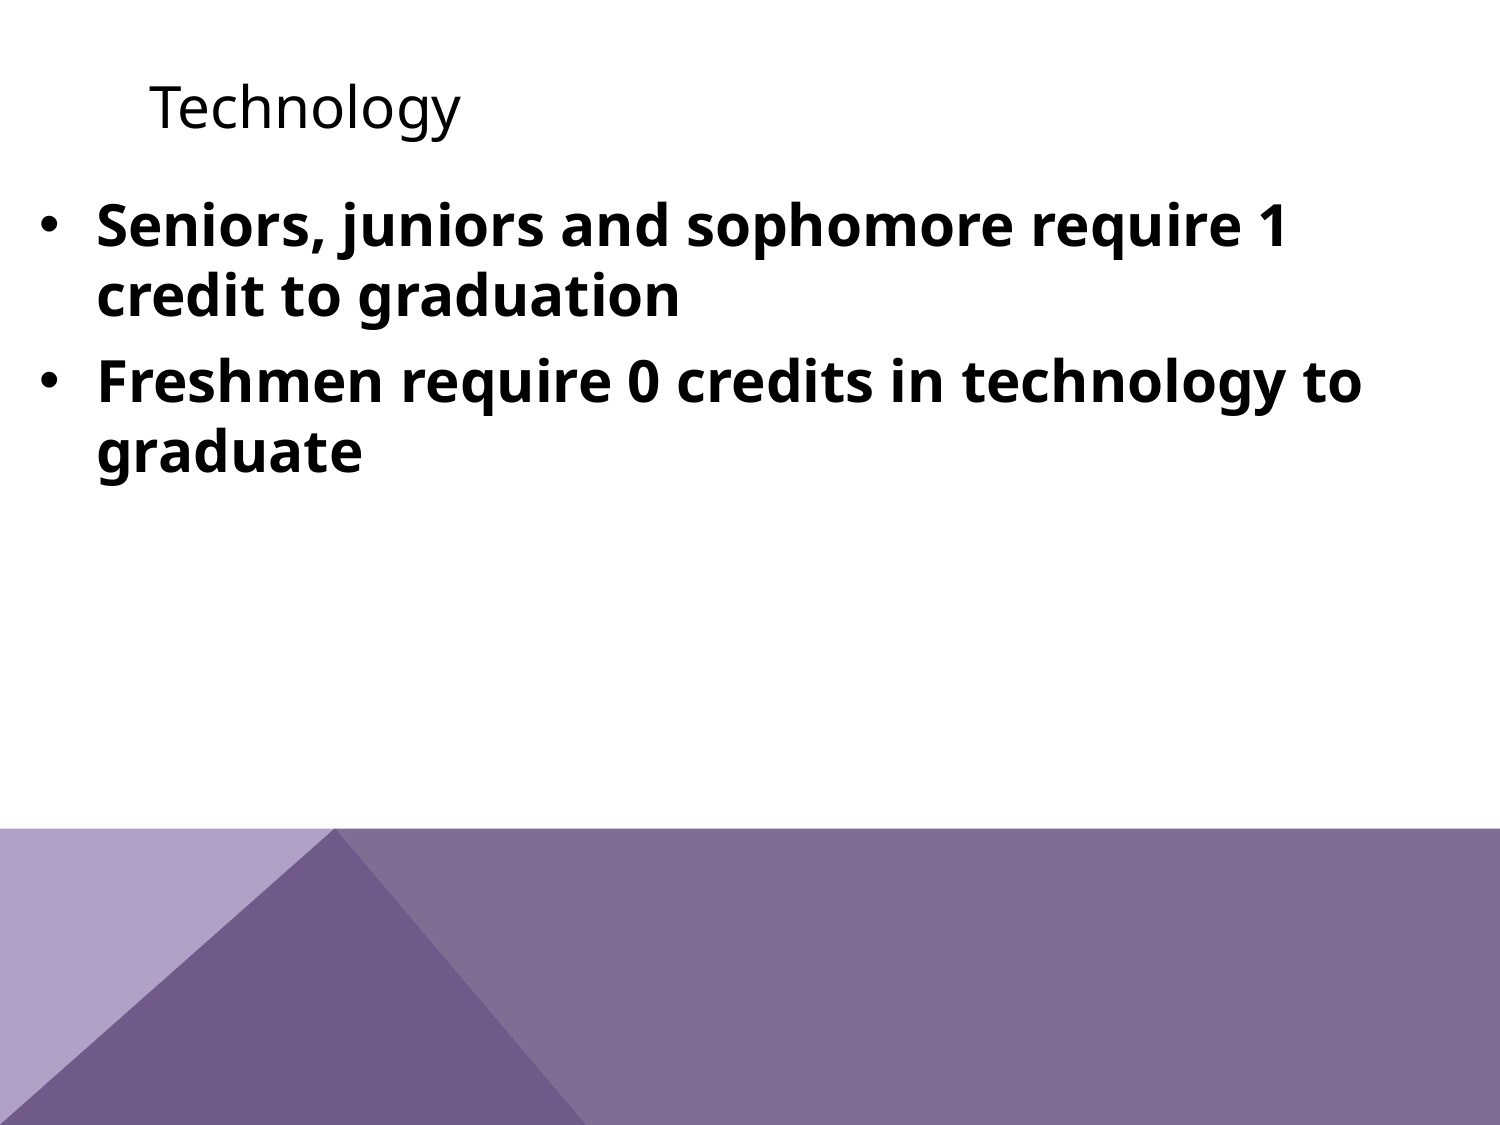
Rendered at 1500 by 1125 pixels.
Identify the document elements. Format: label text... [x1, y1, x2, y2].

title Technology [134, 59, 1369, 150]
list Seniors, juniors and sophomore require 1 credit to graduation Freshmen require 0 credits in technology to graduate [24, 180, 1463, 768]
